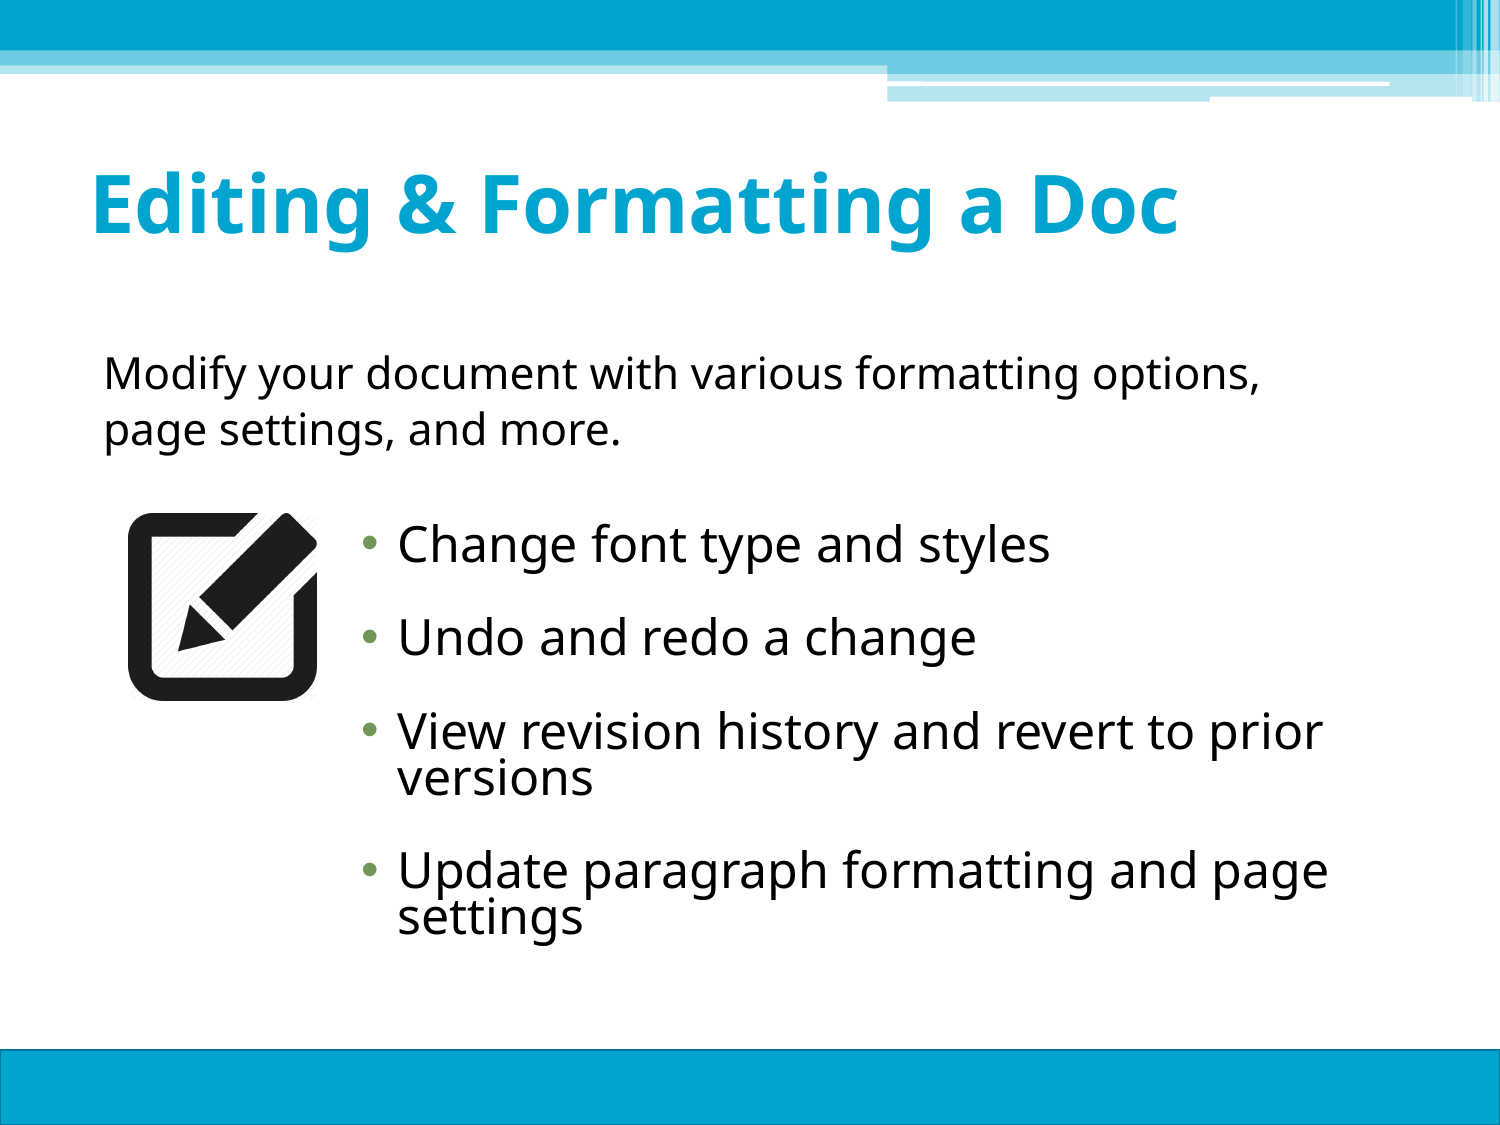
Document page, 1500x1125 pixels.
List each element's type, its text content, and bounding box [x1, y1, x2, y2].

text_box Change font type and styles Undo and redo a change View revision history and revert to prior versions Update paragraph formatting and page settings [324, 474, 1438, 1063]
text_box [0, 1049, 1500, 1125]
picture [128, 513, 317, 701]
title Editing & Formatting a Doc [75, 115, 1418, 288]
list Modify your document with various formatting options, page settings, and more. [69, 337, 1412, 500]
